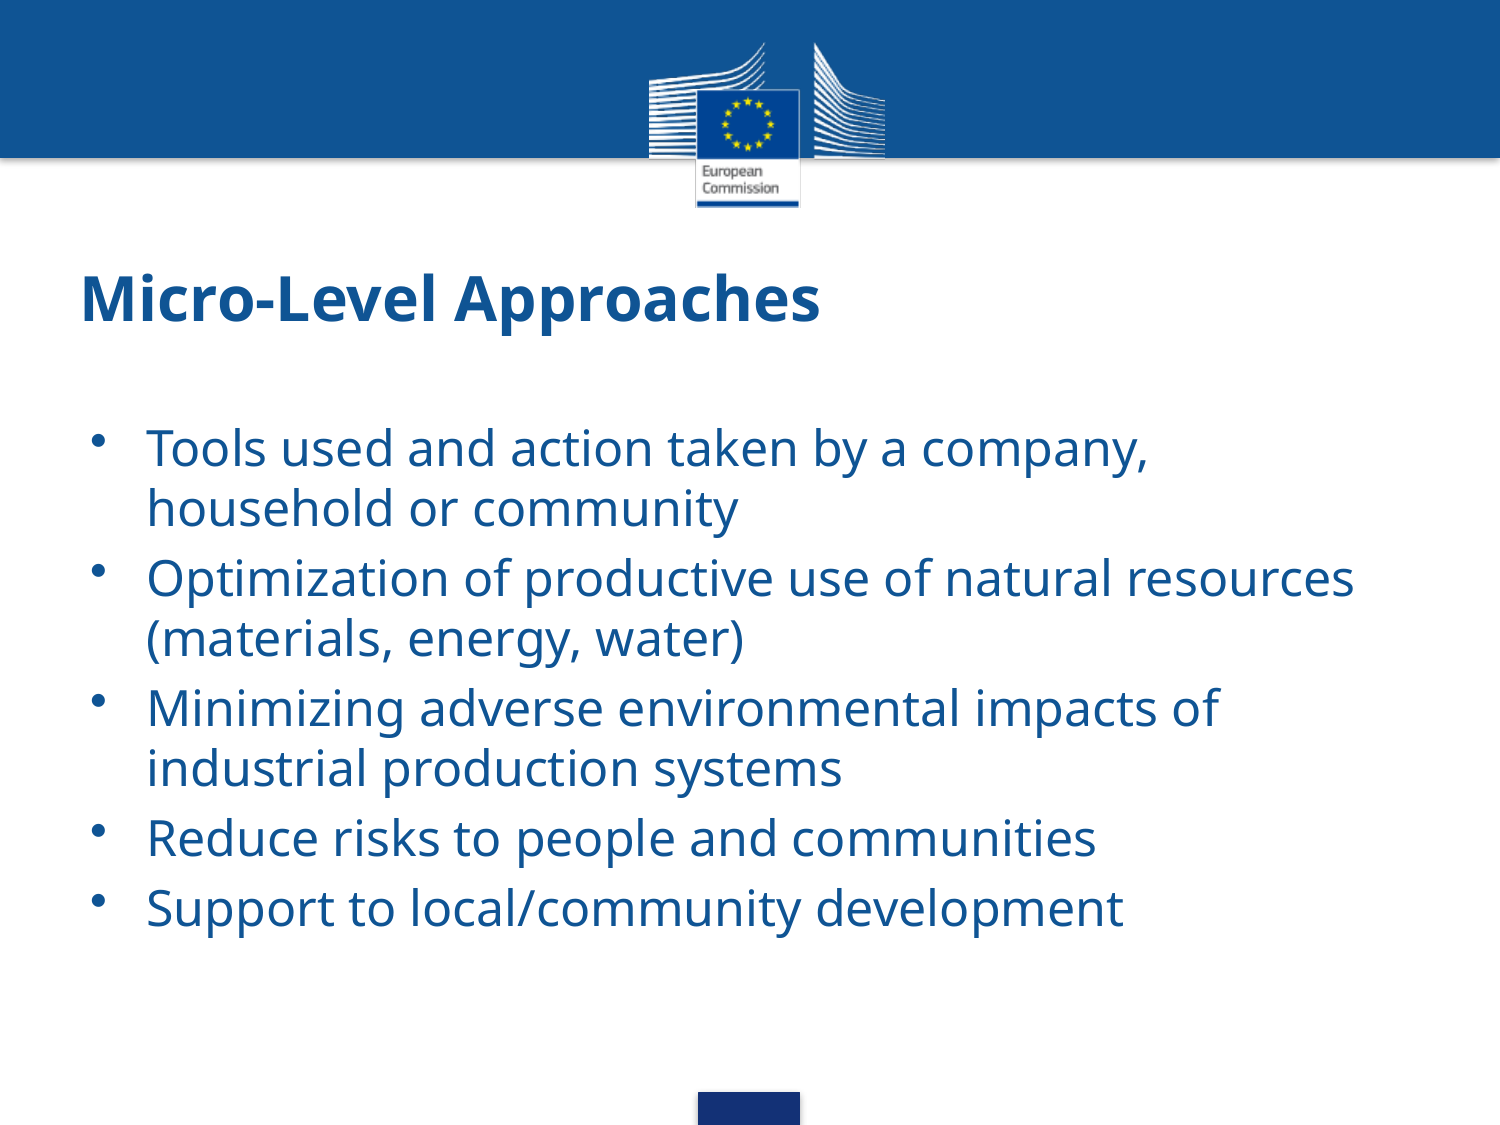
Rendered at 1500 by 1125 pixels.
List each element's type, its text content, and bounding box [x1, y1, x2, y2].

list Tools used and action taken by a company, household or community Optimization of productive use of natural resources (materials, energy, water) Minimizing adverse environmental impacts of industrial production systems Reduce risks to people and communities Support to local/community development [75, 408, 1425, 988]
title Micro-Level Approaches [64, 219, 1415, 374]
picture [649, 42, 885, 208]
